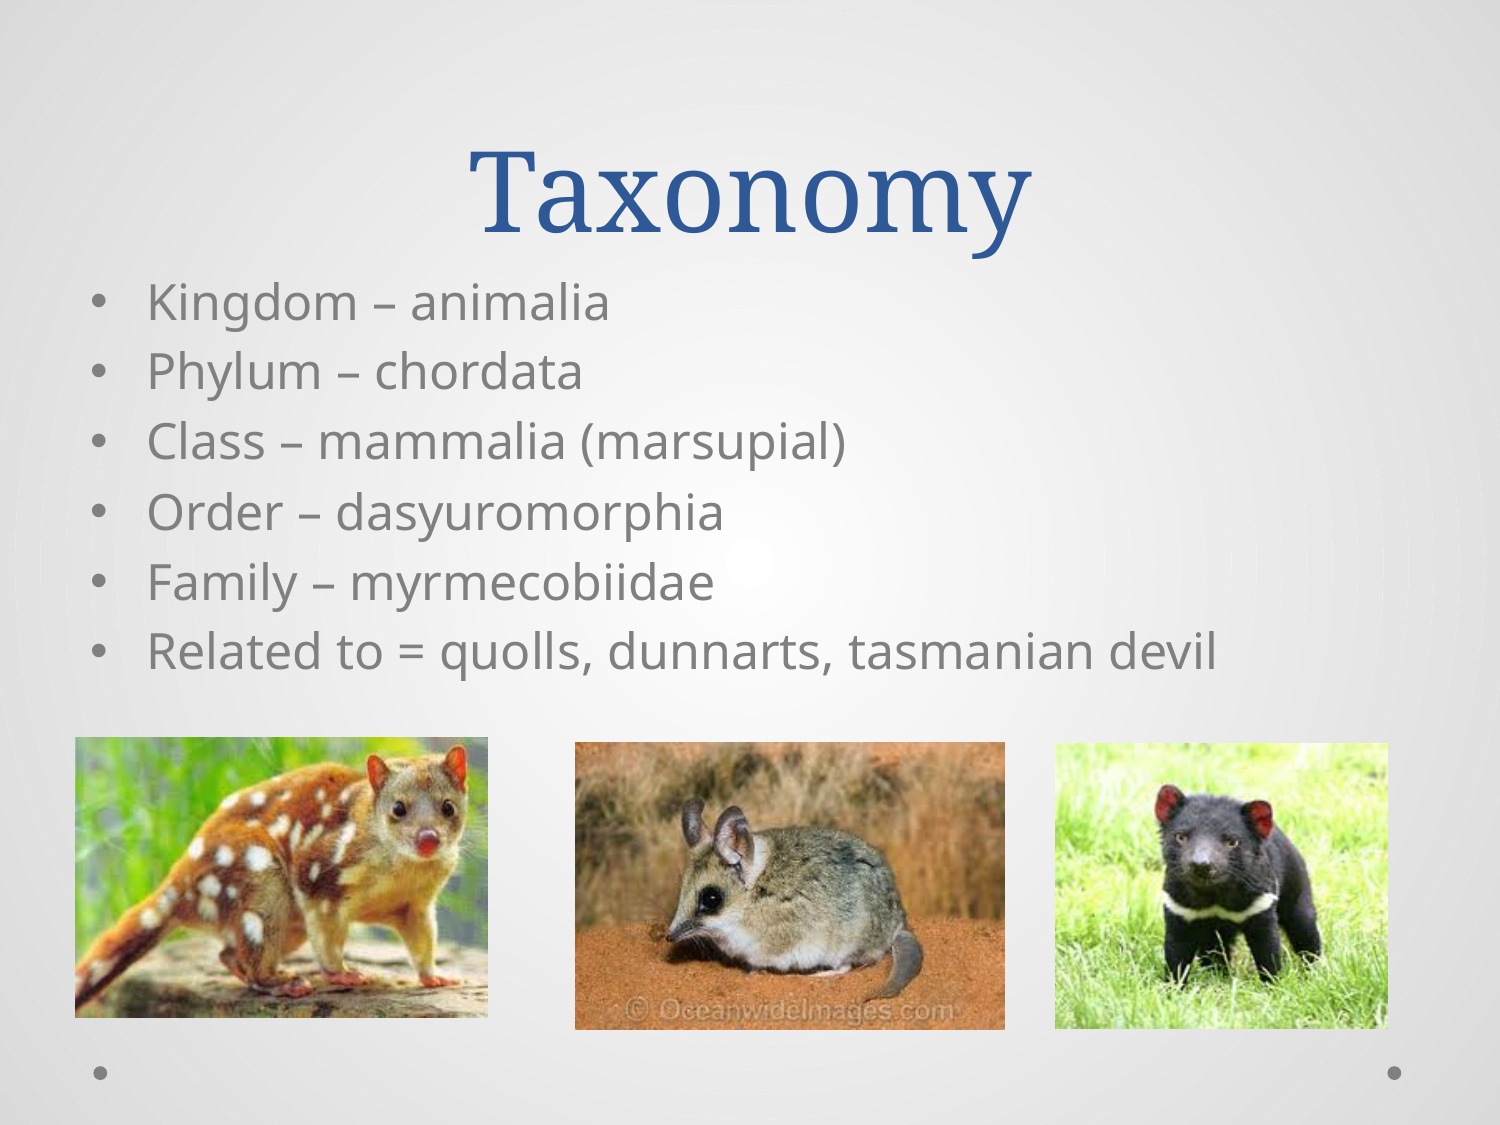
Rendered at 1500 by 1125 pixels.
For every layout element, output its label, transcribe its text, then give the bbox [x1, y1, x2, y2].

list Kingdom – animalia Phylum – chordata Class – mammalia (marsupial) Order – dasyuromorphia Family – myrmecobiidae Related to = quolls, dunnarts, tasmanian devil [75, 262, 1425, 1005]
picture [1055, 743, 1388, 1029]
picture [574, 742, 1005, 1031]
title Taxonomy [75, 0, 1425, 262]
picture [74, 737, 488, 1018]
